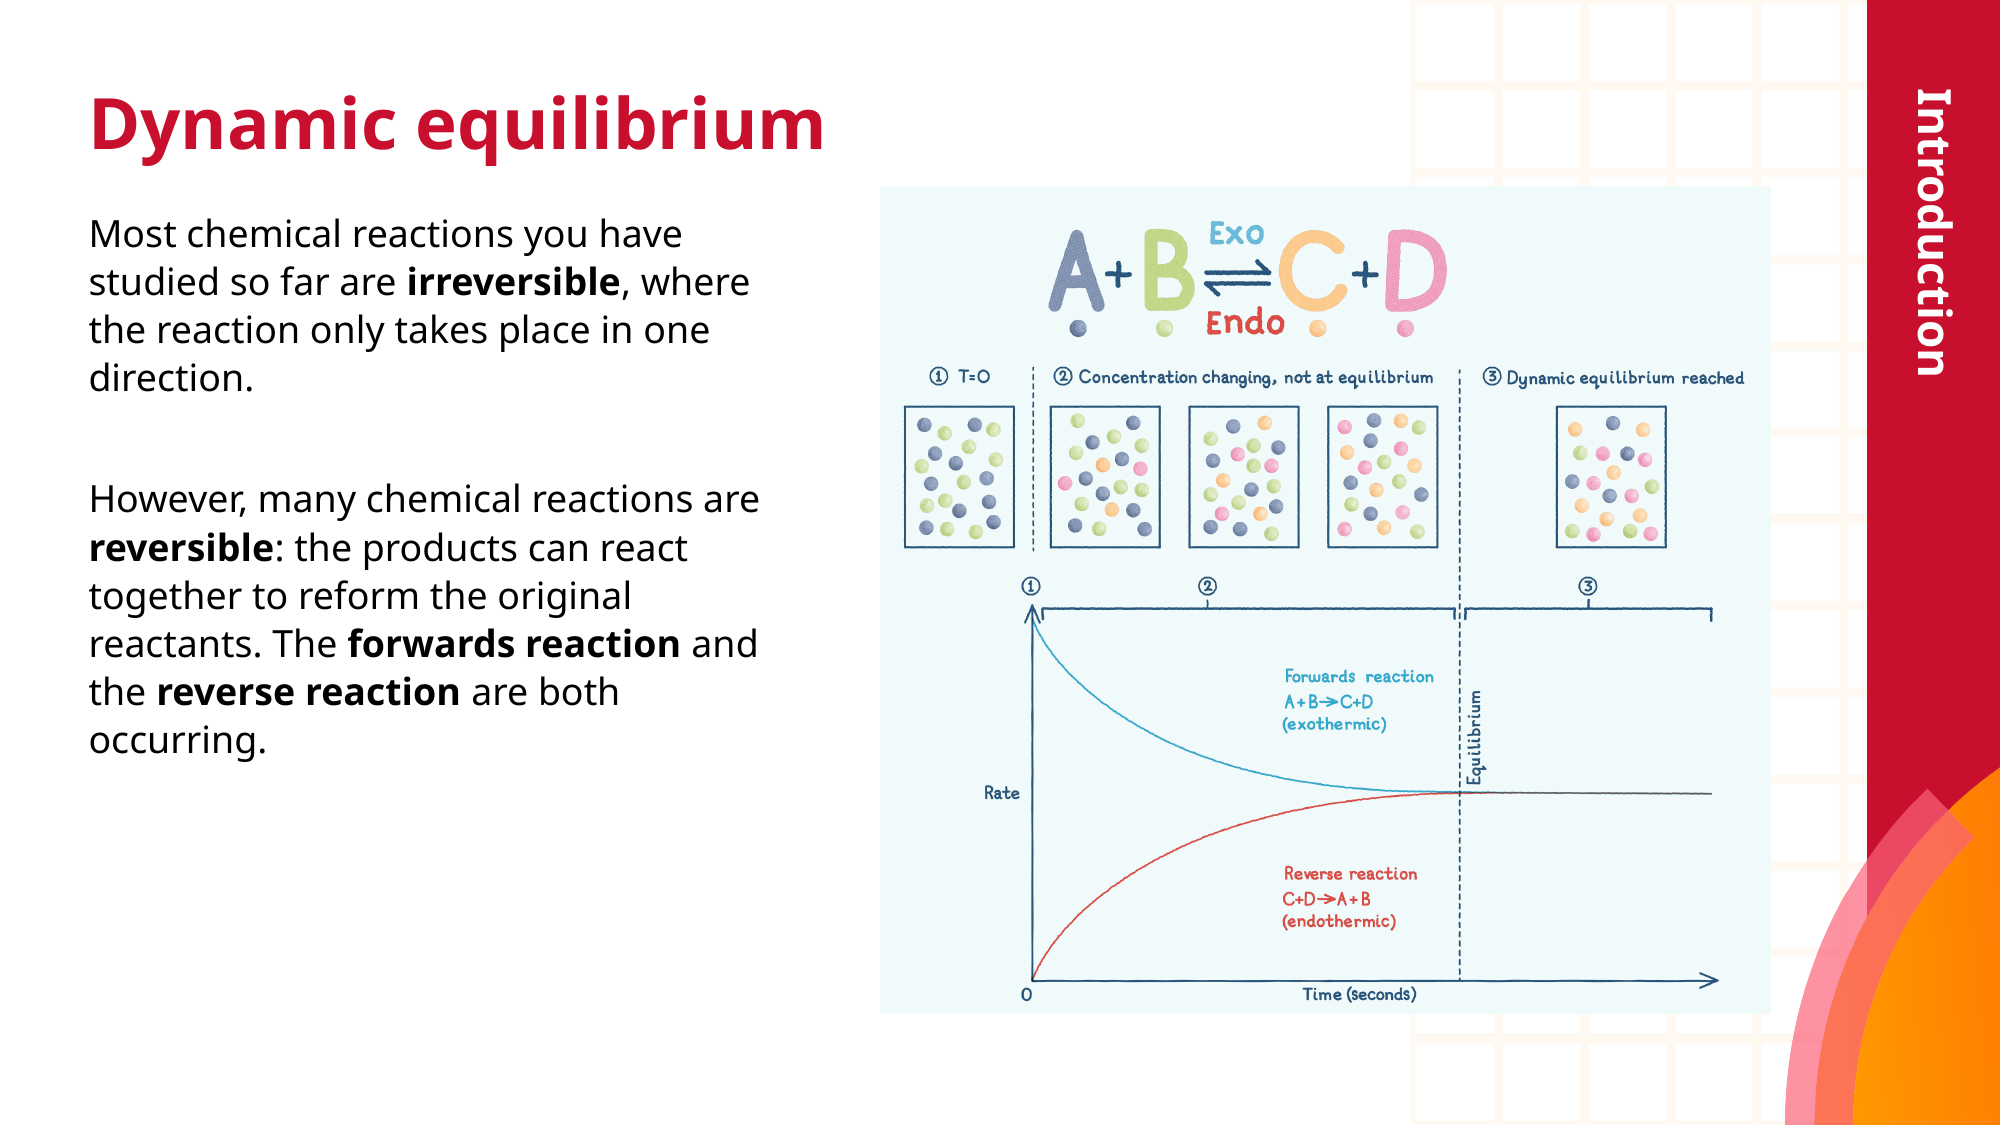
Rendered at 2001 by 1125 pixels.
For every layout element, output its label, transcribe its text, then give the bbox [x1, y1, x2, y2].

picture [880, 0, 2000, 1125]
list Most chemical reactions you have studied so far are irreversible, where the reaction only takes place in one direction. However, many chemical reactions are reversible: the products can react together to reform the original reactants. The forwards reaction and the reverse reaction are both occurring. [88, 206, 785, 1034]
text_box Introduction [1867, 88, 2000, 765]
title Dynamic equilibrium [88, 88, 1743, 161]
